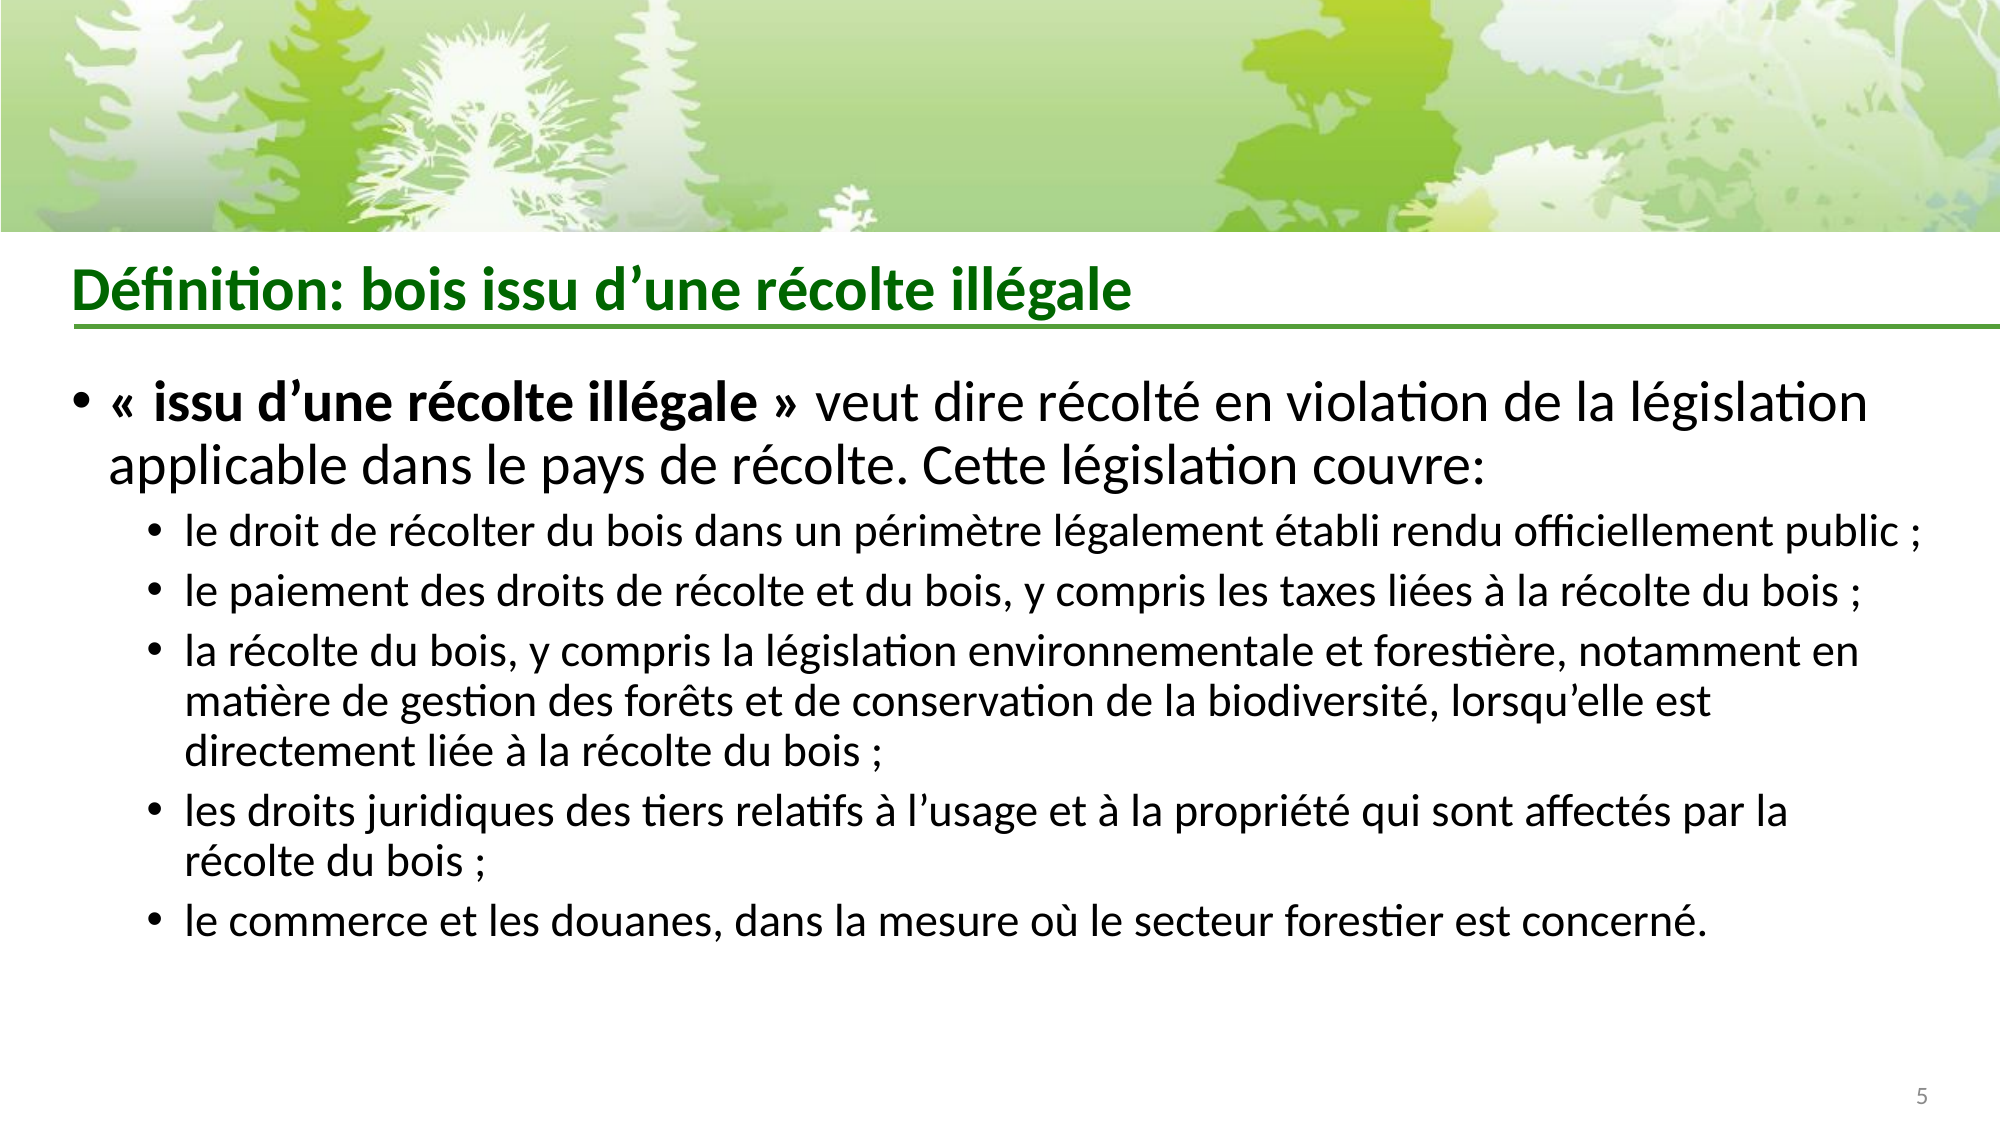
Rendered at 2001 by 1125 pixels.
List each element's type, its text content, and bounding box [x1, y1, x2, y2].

picture [0, 0, 2000, 232]
title Définition: bois issu d’une récolte illégale [56, 181, 1782, 364]
slide_number 5 [1493, 1065, 1944, 1125]
list « issu d’une récolte illégale » veut dire récolté en violation de la législation applicable dans le pays de récolte. Cette législation couvre: le droit de récolter du bois dans un périmètre légalement établi rendu officiellement public ; le paiement des droits de récolte et du bois, y compris les taxes liées à la récolte du bois ; la récolte du bois, y compris la législation environnementale et forestière, notamment en matière de gestion des forêts et de conservation de la biodiversité, lorsqu’elle est directement liée à la récolte du bois ; les droits juridiques des tiers relatifs à l’usage et à la propriété qui sont affectés par la récolte du bois ; le commerce et les douanes, dans la mesure où le secteur forestier est concerné. [56, 364, 1944, 970]
